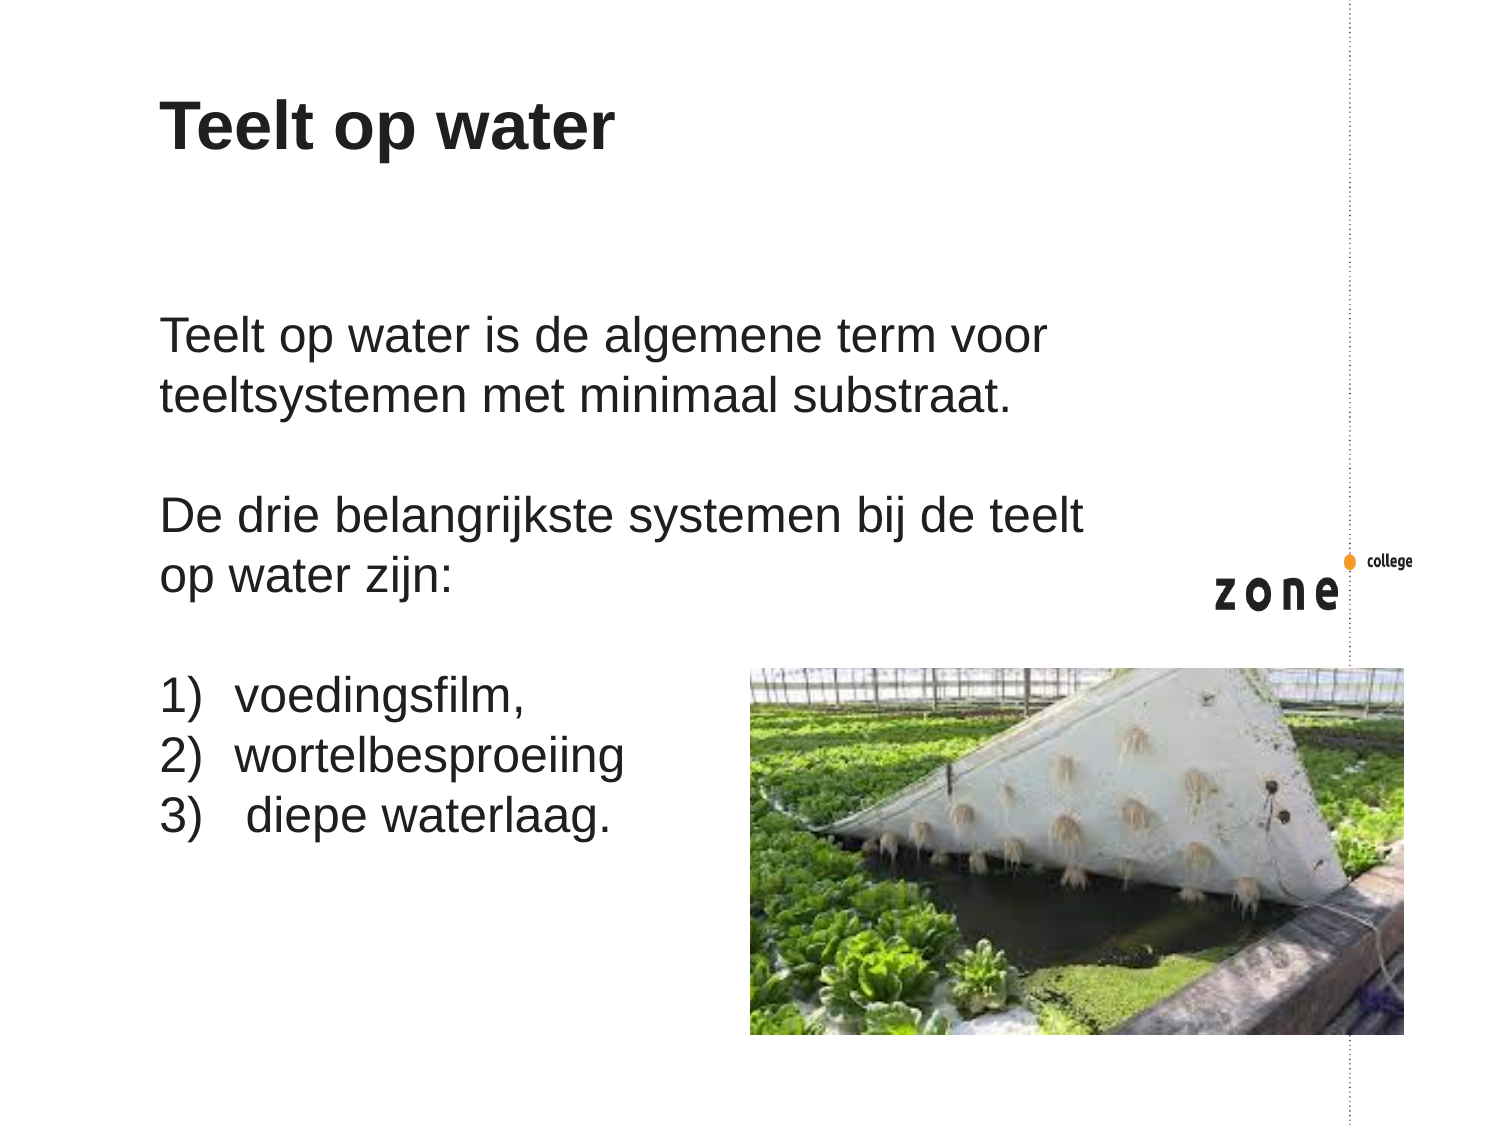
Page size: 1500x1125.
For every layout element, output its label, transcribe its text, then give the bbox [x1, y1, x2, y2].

picture [749, 0, 1500, 1125]
title Teelt op water [159, 90, 1388, 213]
list Teelt op water is de algemene term voor teeltsystemen met minimaal substraat. De drie belangrijkste systemen bij de teelt op water zijn: voedingsfilm, wortelbesproeiing 3) diepe waterlaag. [159, 302, 1128, 886]
